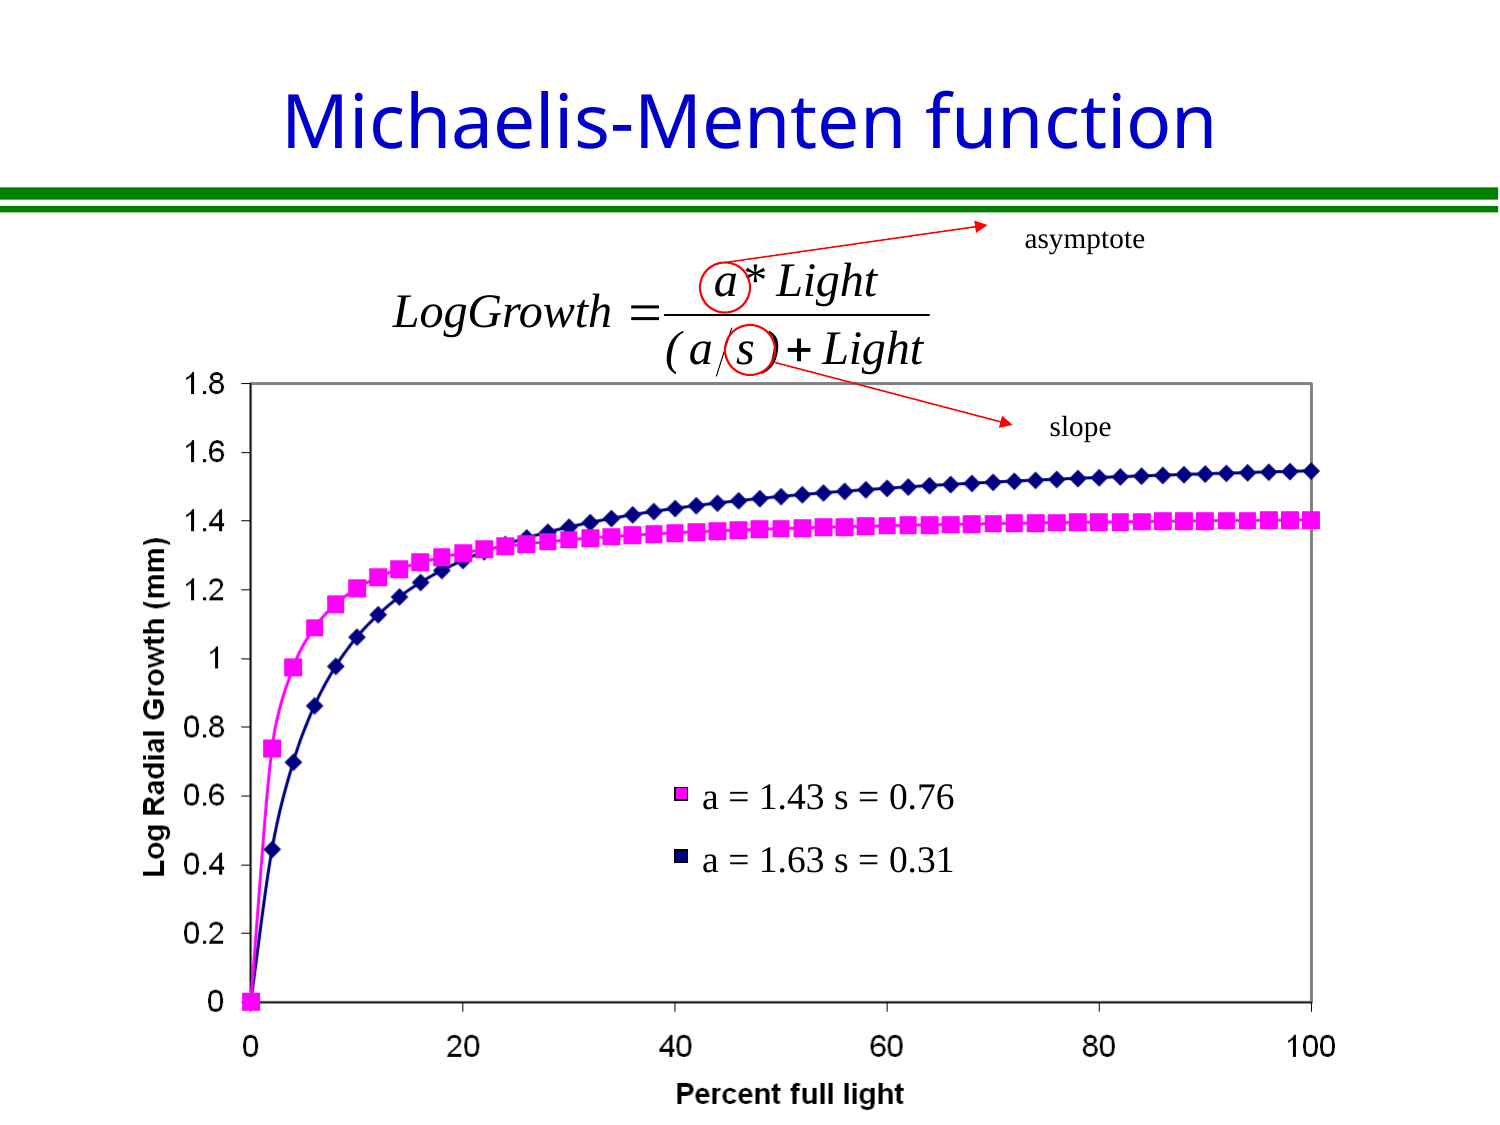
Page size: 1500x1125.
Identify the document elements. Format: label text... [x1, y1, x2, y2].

text_box asymptote [1009, 212, 1161, 263]
text_box [825, 220, 988, 248]
title Michaelis-Menten function [112, 24, 1388, 213]
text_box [108, 334, 1363, 1125]
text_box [383, 249, 942, 459]
